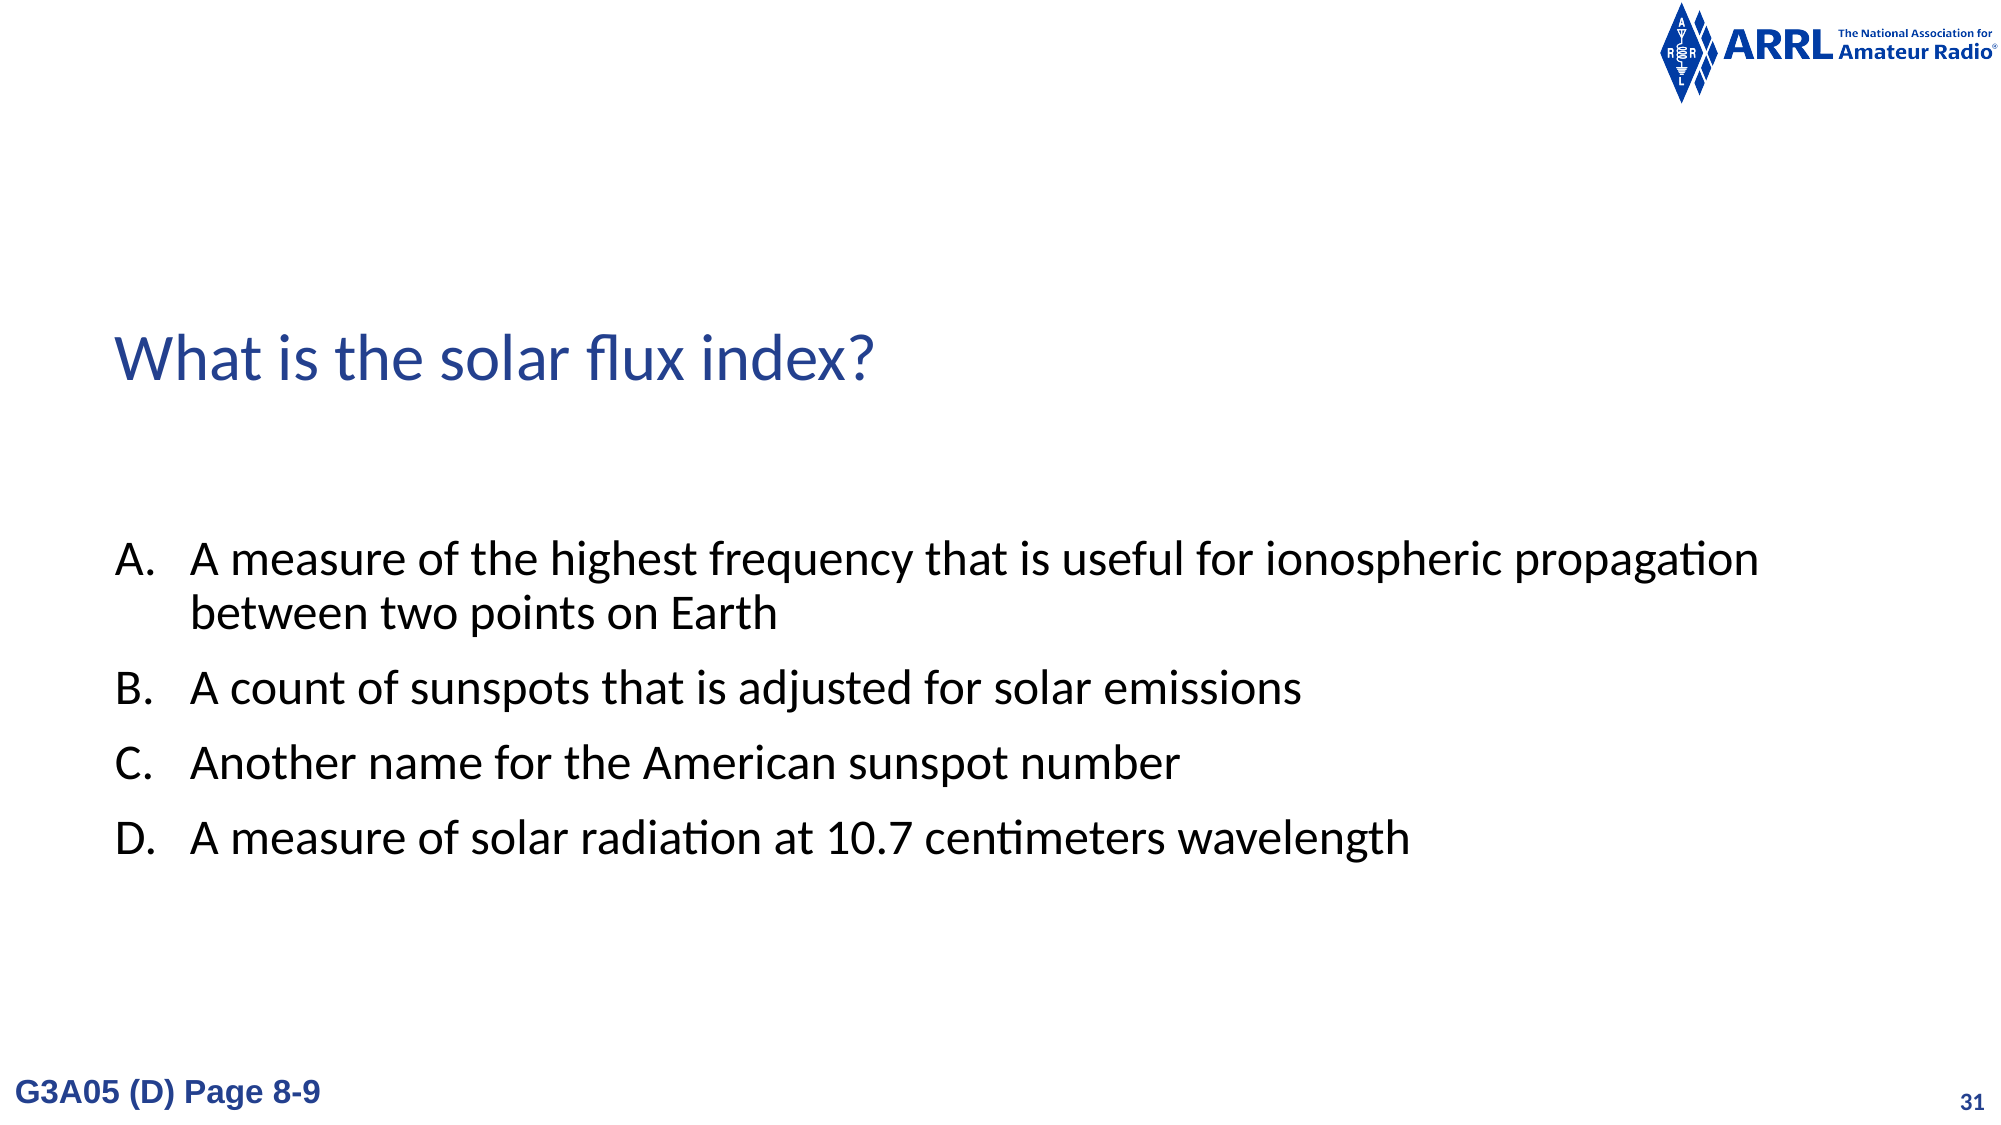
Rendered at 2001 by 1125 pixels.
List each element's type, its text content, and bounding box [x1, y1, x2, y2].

text_box G3A05 (D) Page 8-9 [0, 1062, 1313, 1118]
list A measure of the highest frequency that is useful for ionospheric propagation between two points on Earth A count of sunspots that is adjusted for solar emissions Another name for the American sunspot number A measure of solar radiation at 10.7 centimeters wavelength [99, 525, 1900, 1005]
title What is the solar flux index? [99, 249, 1900, 468]
picture [1658, 0, 1999, 106]
text_box 31 [1875, 1077, 2000, 1123]
